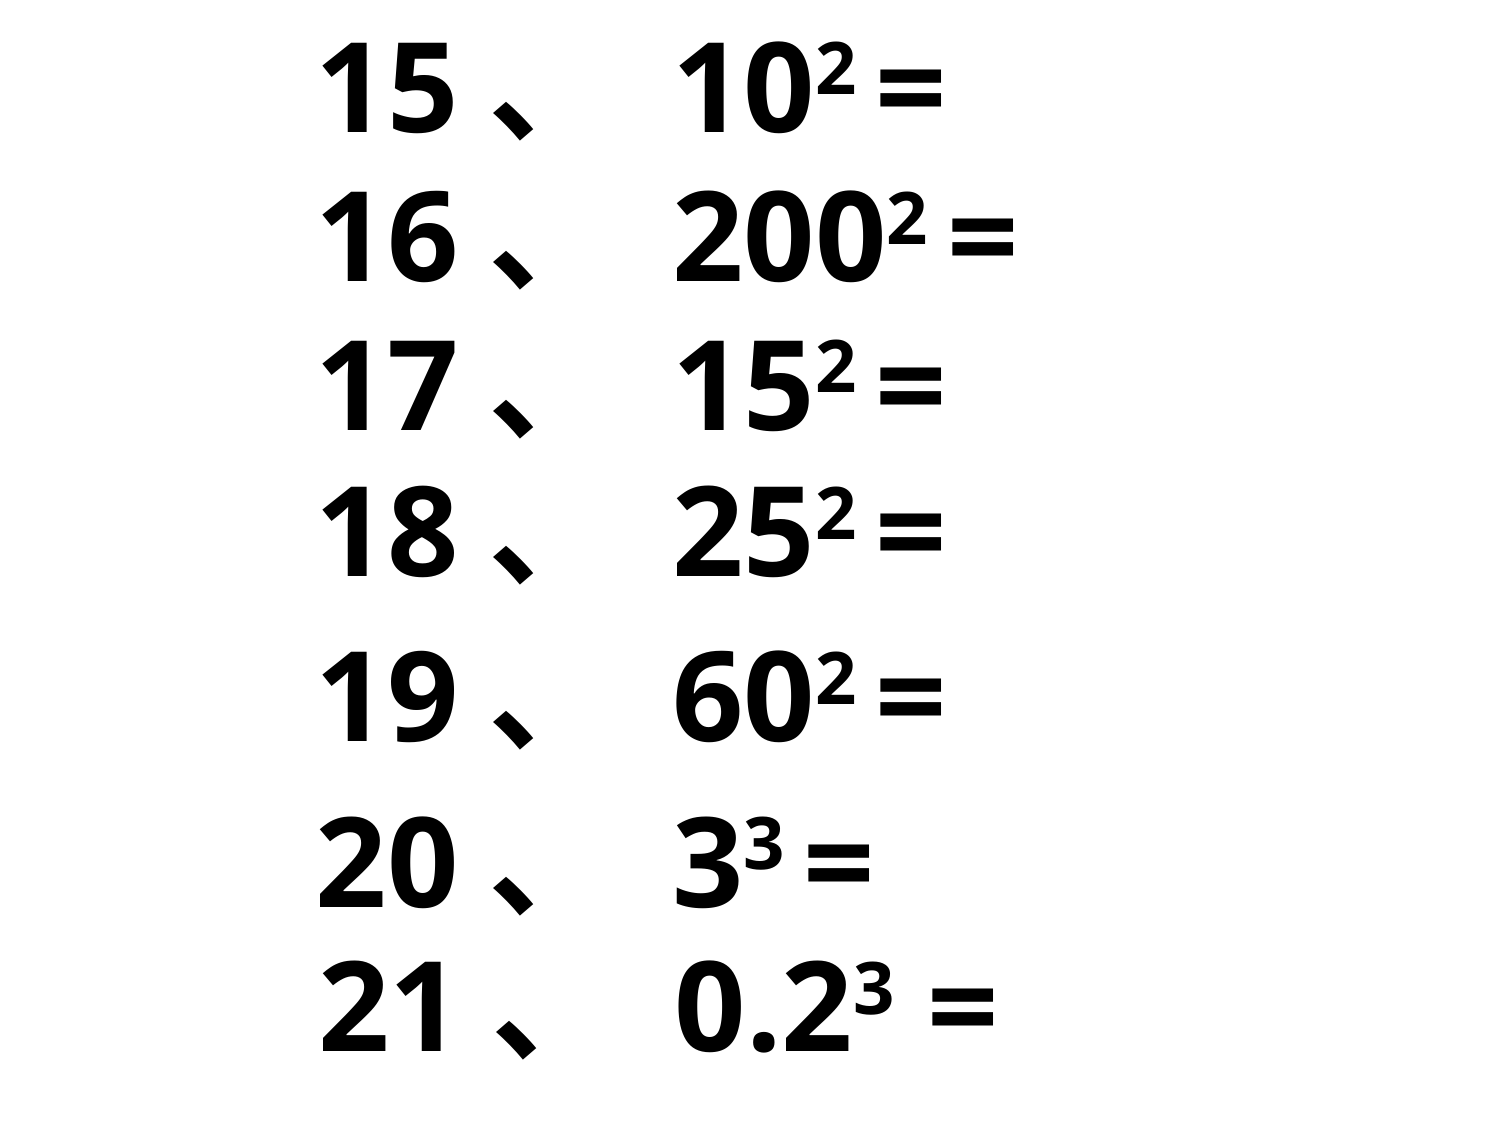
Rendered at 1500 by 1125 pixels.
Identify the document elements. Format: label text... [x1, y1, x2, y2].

text_box 16、 2002 = [301, 149, 1447, 297]
text_box 19、 602 = [301, 609, 1447, 774]
text_box 18、 252 = [301, 444, 1500, 610]
text_box 20、 33 = [301, 774, 1447, 940]
text_box 21、 0.23 = [303, 919, 1450, 1084]
text_box 15、 102 = [301, 0, 1459, 165]
text_box 17、 152 = [301, 297, 1447, 444]
